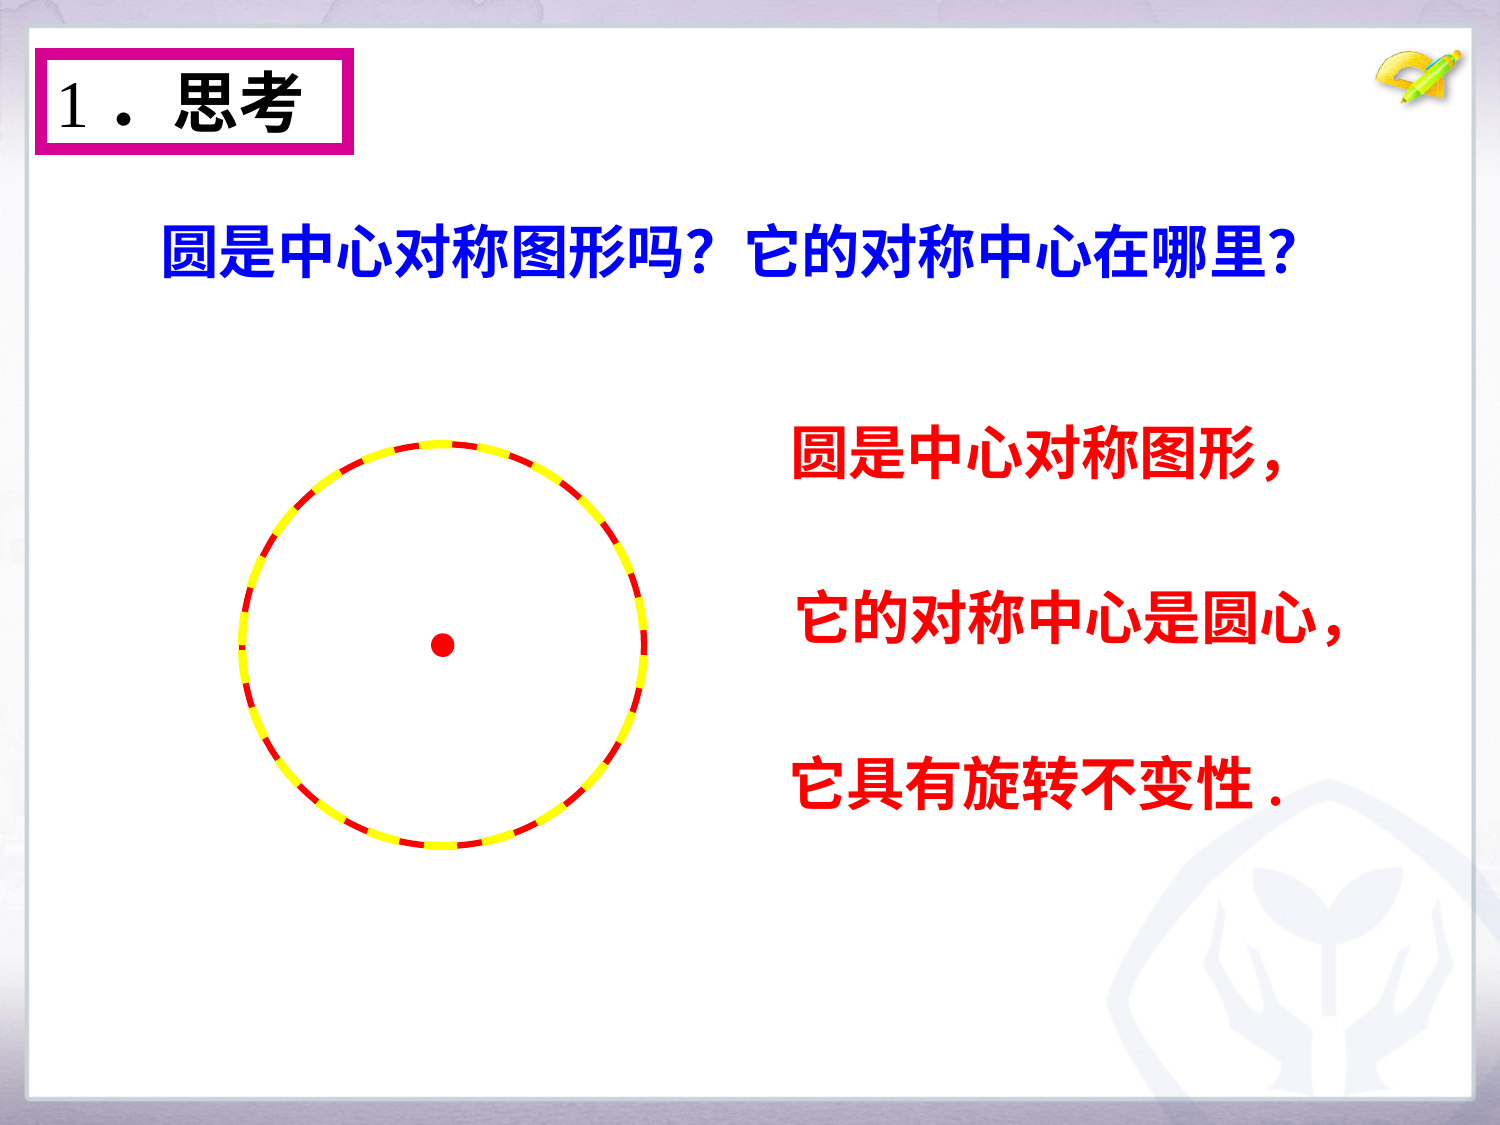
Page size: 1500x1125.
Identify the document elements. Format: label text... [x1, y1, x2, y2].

text_box [430, 633, 455, 657]
text_box 它的对称中心是圆心， [778, 574, 1391, 659]
text_box · [242, 444, 644, 847]
picture [0, 0, 1500, 1125]
text_box 1．思考 [41, 53, 349, 149]
text_box 它具有旋转不变性. [773, 739, 1424, 825]
text_box 圆是中心对称图形吗？它的对称中心在哪里？ [29, 208, 1500, 293]
text_box 圆是中心对称图形， [775, 408, 1330, 494]
